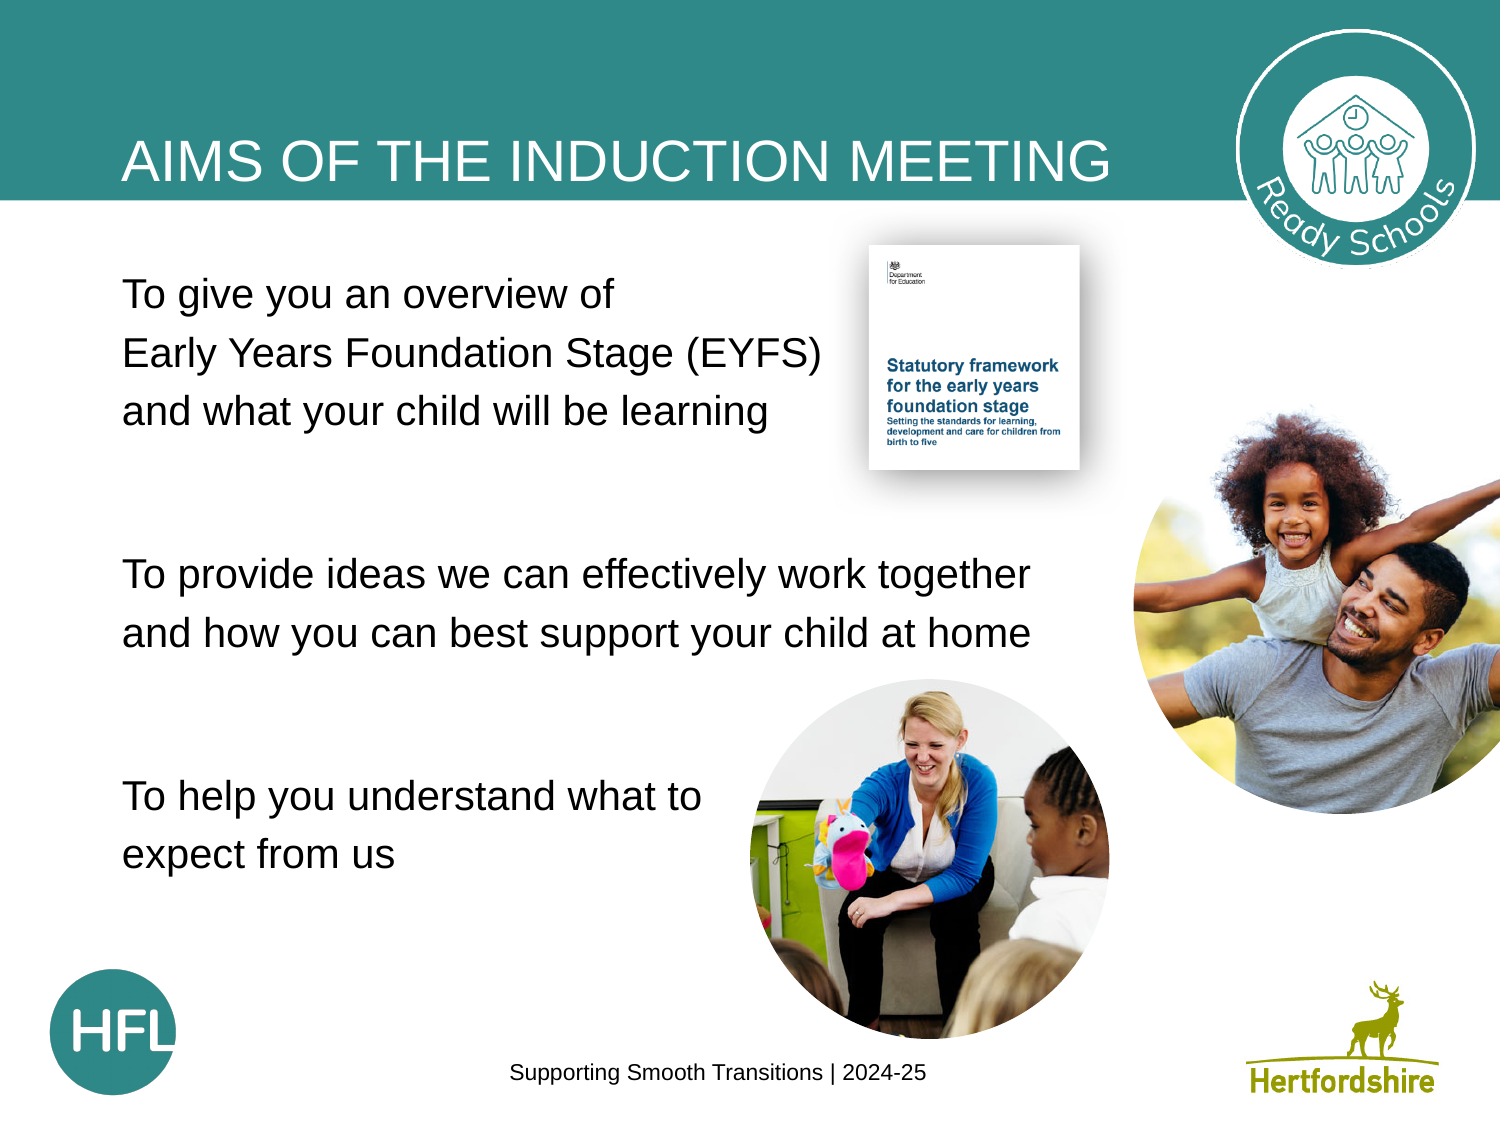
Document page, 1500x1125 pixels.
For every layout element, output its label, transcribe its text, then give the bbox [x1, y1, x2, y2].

picture [868, 245, 1080, 470]
title AIMS of the induction meeting [106, 12, 1234, 201]
picture [1233, 26, 1478, 271]
picture [40, 963, 184, 1103]
list To give you an overview of Early Years Foundation Stage (EYFS) and what your child will be learning To provide ideas we can effectively work together and how you can best support your child at home To help you understand what to expect from us [106, 259, 1286, 932]
picture [749, 678, 1110, 1040]
picture [1197, 952, 1487, 1125]
picture [1133, 397, 1500, 815]
